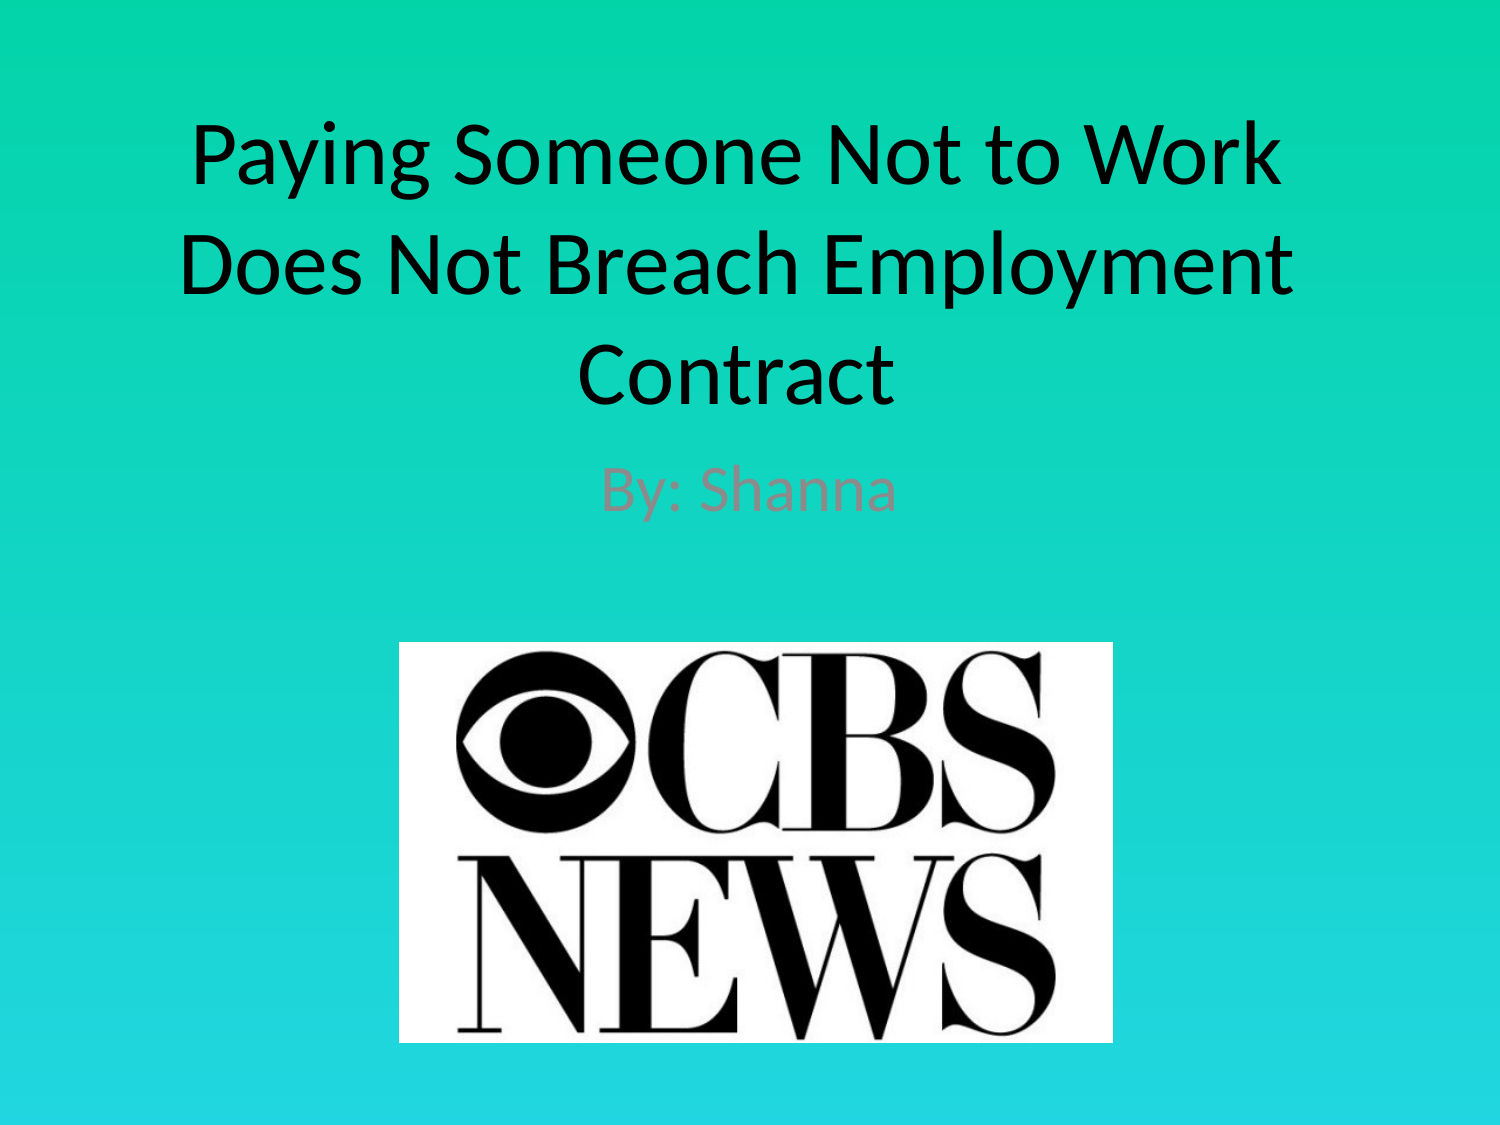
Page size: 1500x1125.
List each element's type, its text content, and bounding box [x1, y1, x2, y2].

subtitle By: Shanna [225, 437, 1275, 725]
title Paying Someone Not to Work Does Not Breach Employment Contract [99, 137, 1375, 379]
picture [399, 641, 1113, 1043]
